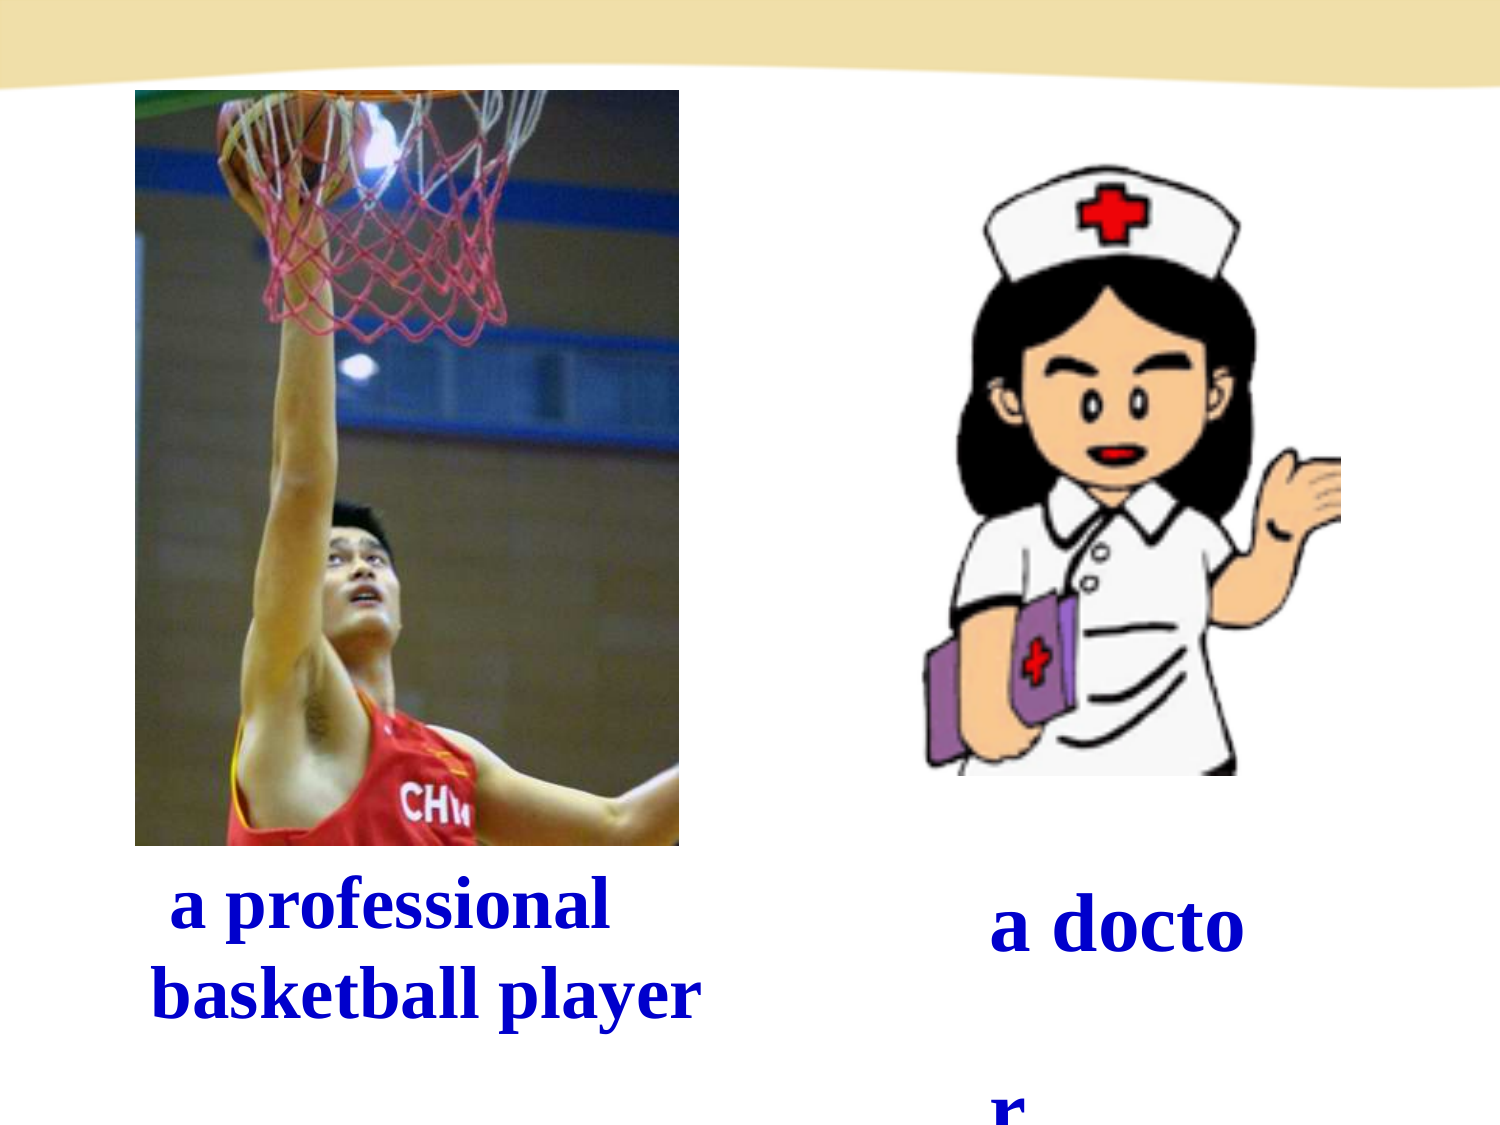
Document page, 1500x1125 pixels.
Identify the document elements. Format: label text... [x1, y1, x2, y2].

text_box a docto组卷网 r学科网 [974, 860, 1341, 1125]
text_box a professional basketball player [135, 846, 751, 1041]
picture [0, 0, 1500, 1125]
